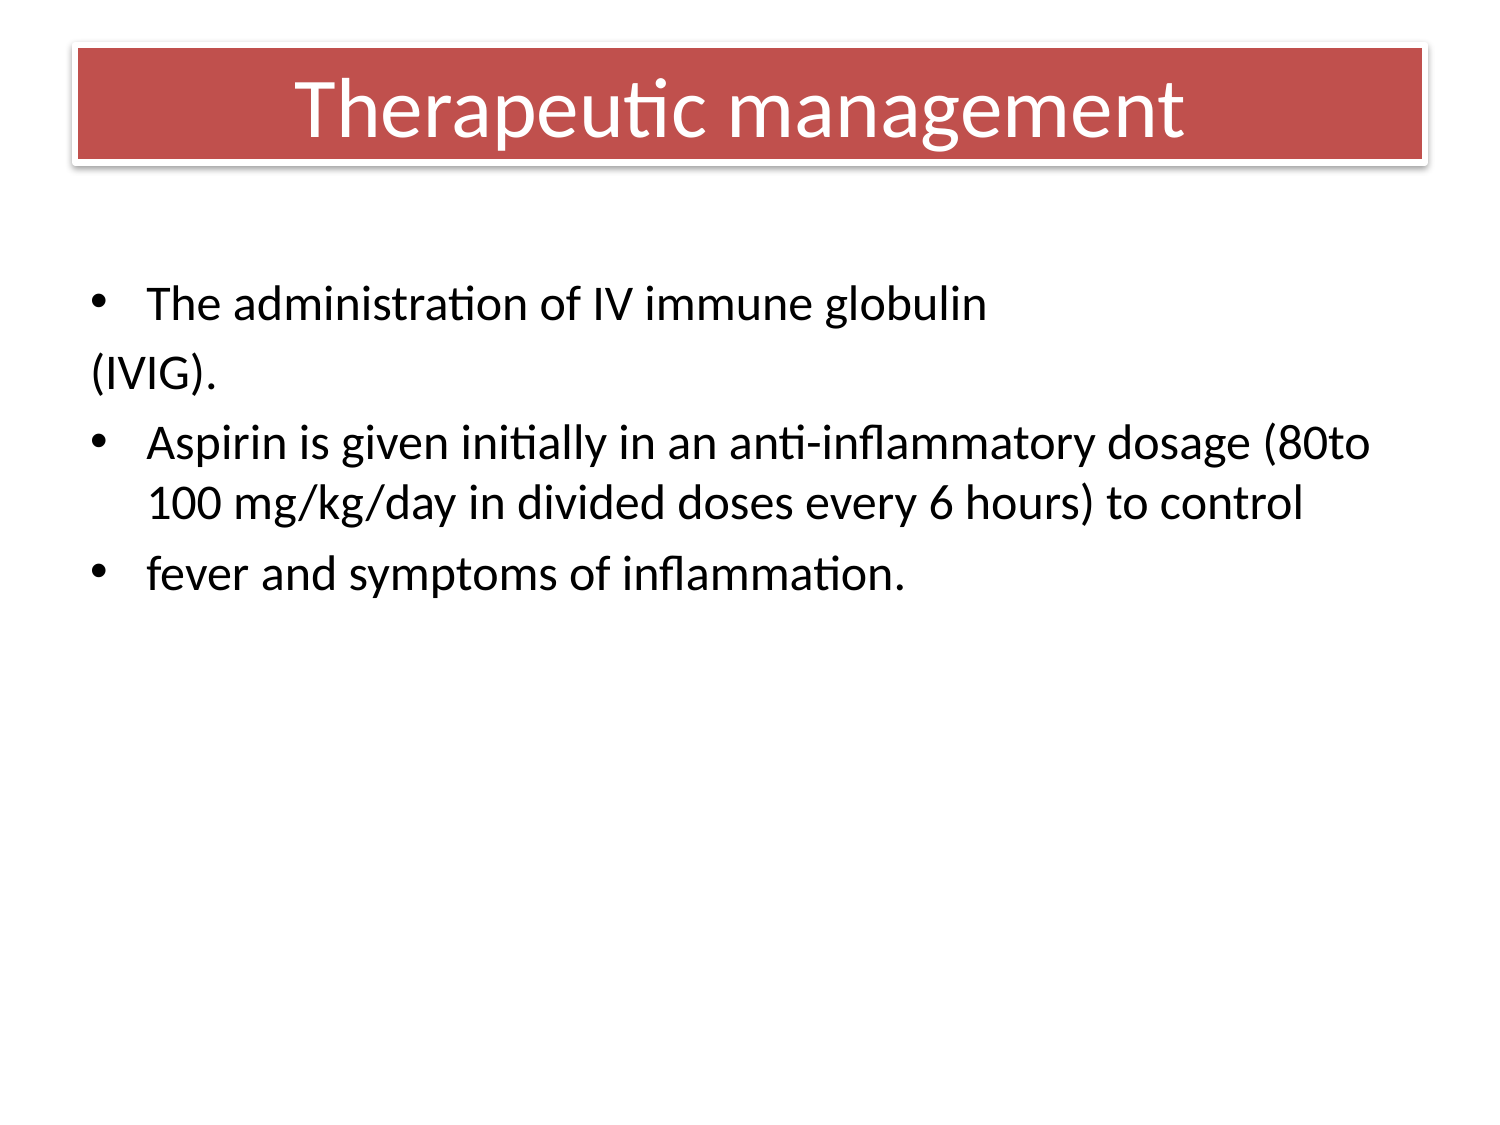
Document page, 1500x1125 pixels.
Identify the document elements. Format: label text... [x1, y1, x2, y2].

title Therapeutic management [72, 42, 1428, 166]
list The administration of IV immune globulin (IVIG). Aspirin is given initially in an anti-inflammatory dosage (80to 100 mg/kg/day in divided doses every 6 hours) to control fever and symptoms of inflammation. [75, 262, 1425, 1005]
